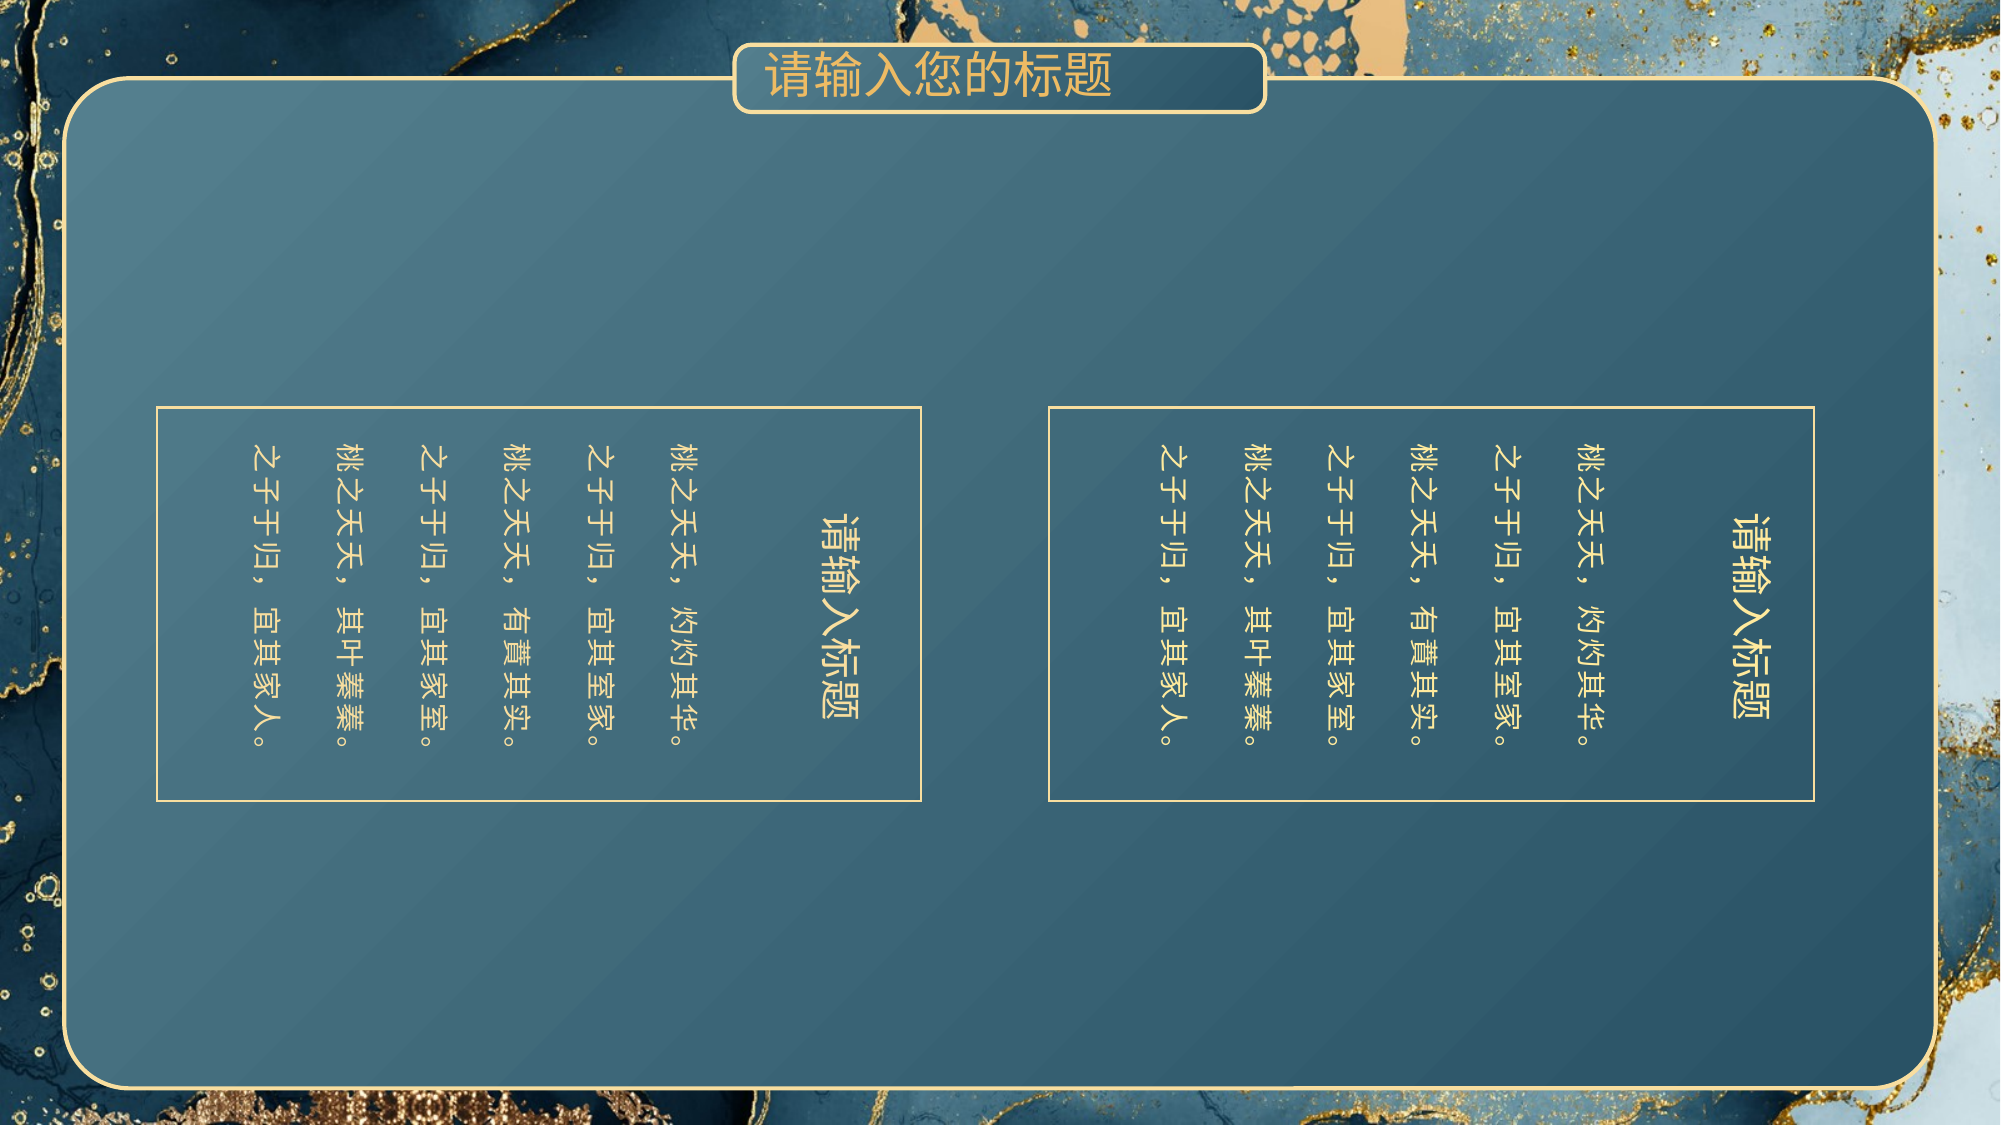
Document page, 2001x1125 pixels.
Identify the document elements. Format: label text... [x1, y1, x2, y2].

picture [0, 0, 2001, 1125]
text_box 桃之夭夭，灼灼其华。之子于归，宜其室家。 桃之夭夭，有蕡其实。之子于归，宜其家室。 桃之夭夭，其叶蓁蓁。之子于归，宜其家人。 [1142, 428, 1666, 751]
text_box 请输入标题 [1704, 497, 1786, 703]
text_box [63, 77, 1937, 1090]
text_box [1048, 406, 1815, 802]
text_box 请输入您的标题 [748, 36, 1252, 112]
text_box 桃之夭夭，灼灼其华。之子于归，宜其室家。 桃之夭夭，有蕡其实。之子于归，宜其家室。 桃之夭夭，其叶蓁蓁。之子于归，宜其家人。 [235, 428, 759, 751]
text_box [733, 44, 1267, 114]
text_box 请输入标题 [794, 497, 875, 703]
text_box [156, 406, 922, 802]
